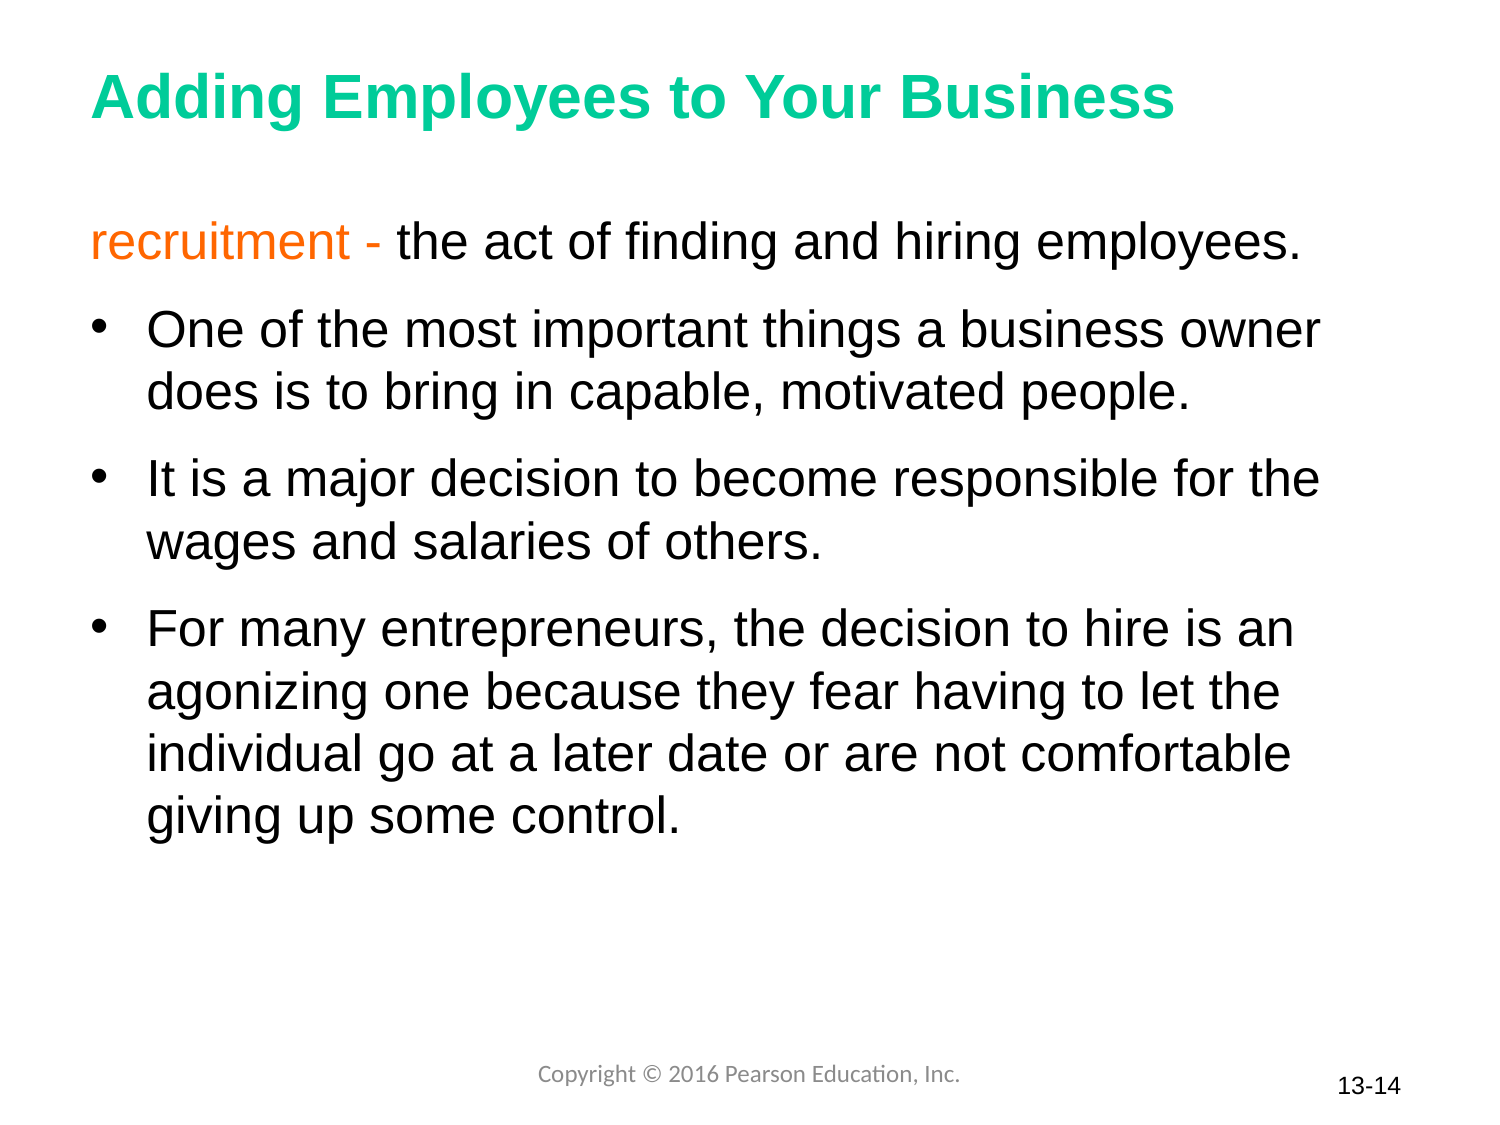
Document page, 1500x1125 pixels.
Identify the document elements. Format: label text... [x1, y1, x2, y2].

footer Copyright © 2016 Pearson Education, Inc. [512, 1042, 988, 1103]
title Adding Employees to Your Business [75, 0, 1425, 188]
list recruitment - the act of finding and hiring employees. One of the most important things a business owner does is to bring in capable, motivated people. It is a major decision to become responsible for the wages and salaries of others. For many entrepreneurs, the decision to hire is an agonizing one because they fear having to let the individual go at a later date or are not comfortable giving up some control. [75, 200, 1425, 943]
